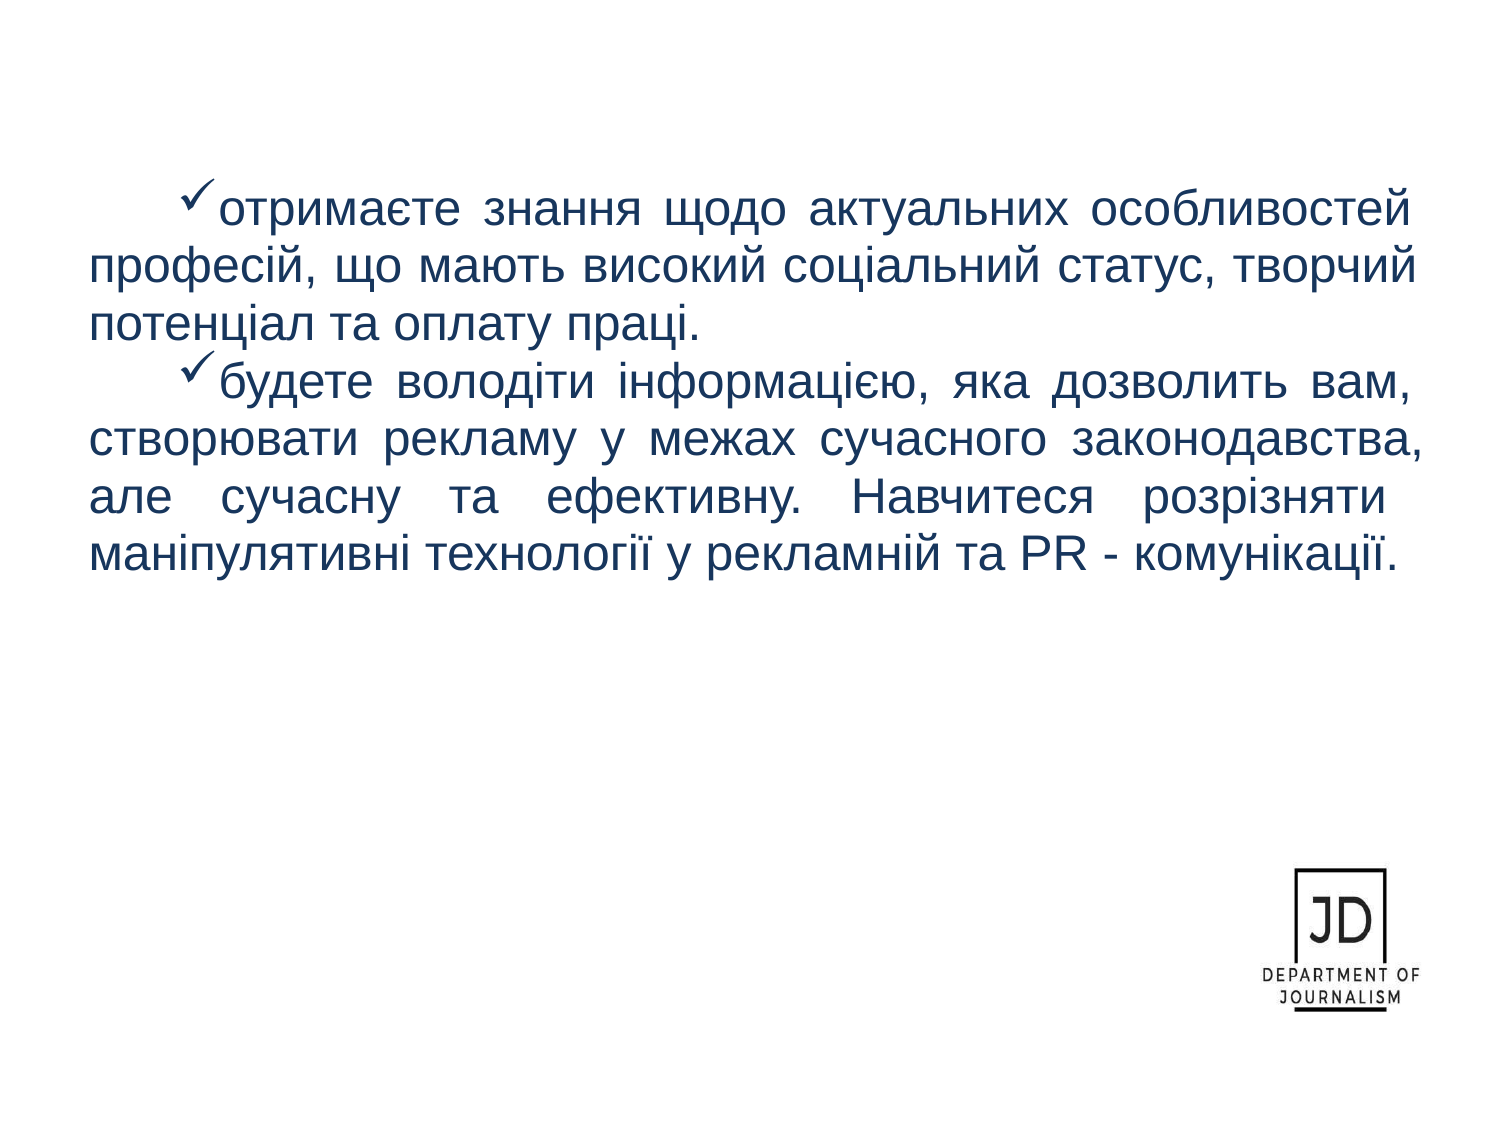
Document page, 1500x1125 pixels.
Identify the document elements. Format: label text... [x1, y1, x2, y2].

text_box отримаєте знання щодо актуальних особливостей професій, що мають високий соціальний статус, творчий потенціал та оплату праці. будете володіти інформацією, яка дозволить вам, створювати рекламу у межах сучасного законодавства, але сучасну та ефективну. Навчитеся розрізняти маніпулятивні технології у рекламній та PR - комунікації. [86, 171, 1435, 581]
text_box [1260, 861, 1422, 1012]
